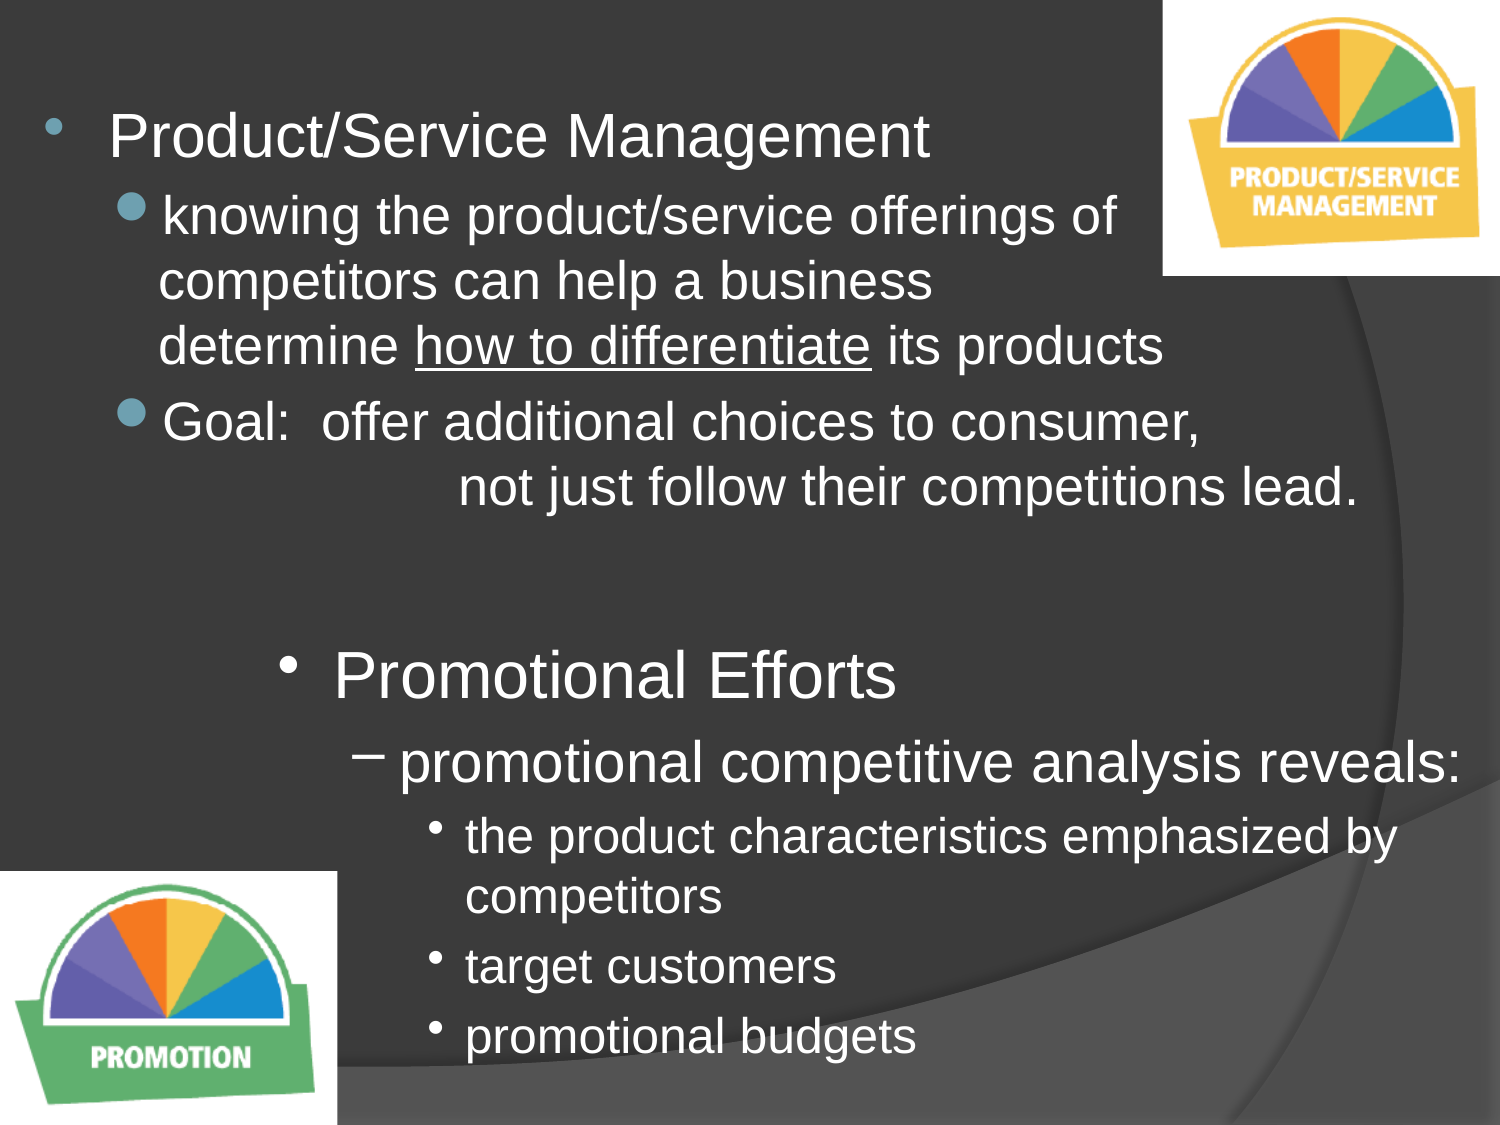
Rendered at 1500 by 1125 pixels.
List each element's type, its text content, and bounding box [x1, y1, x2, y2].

picture [1162, 0, 1500, 277]
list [0, 871, 338, 1125]
text_box Promotional Efforts promotional competitive analysis reveals: the product characteristics emphasized by competitors target customers promotional budgets [262, 624, 1500, 1088]
list Product/Service Management knowing the product/service offerings of competitors can help a business determine how to differentiate its products Goal: offer additional choices to consumer, not just follow their competitions lead. [24, 87, 1400, 600]
